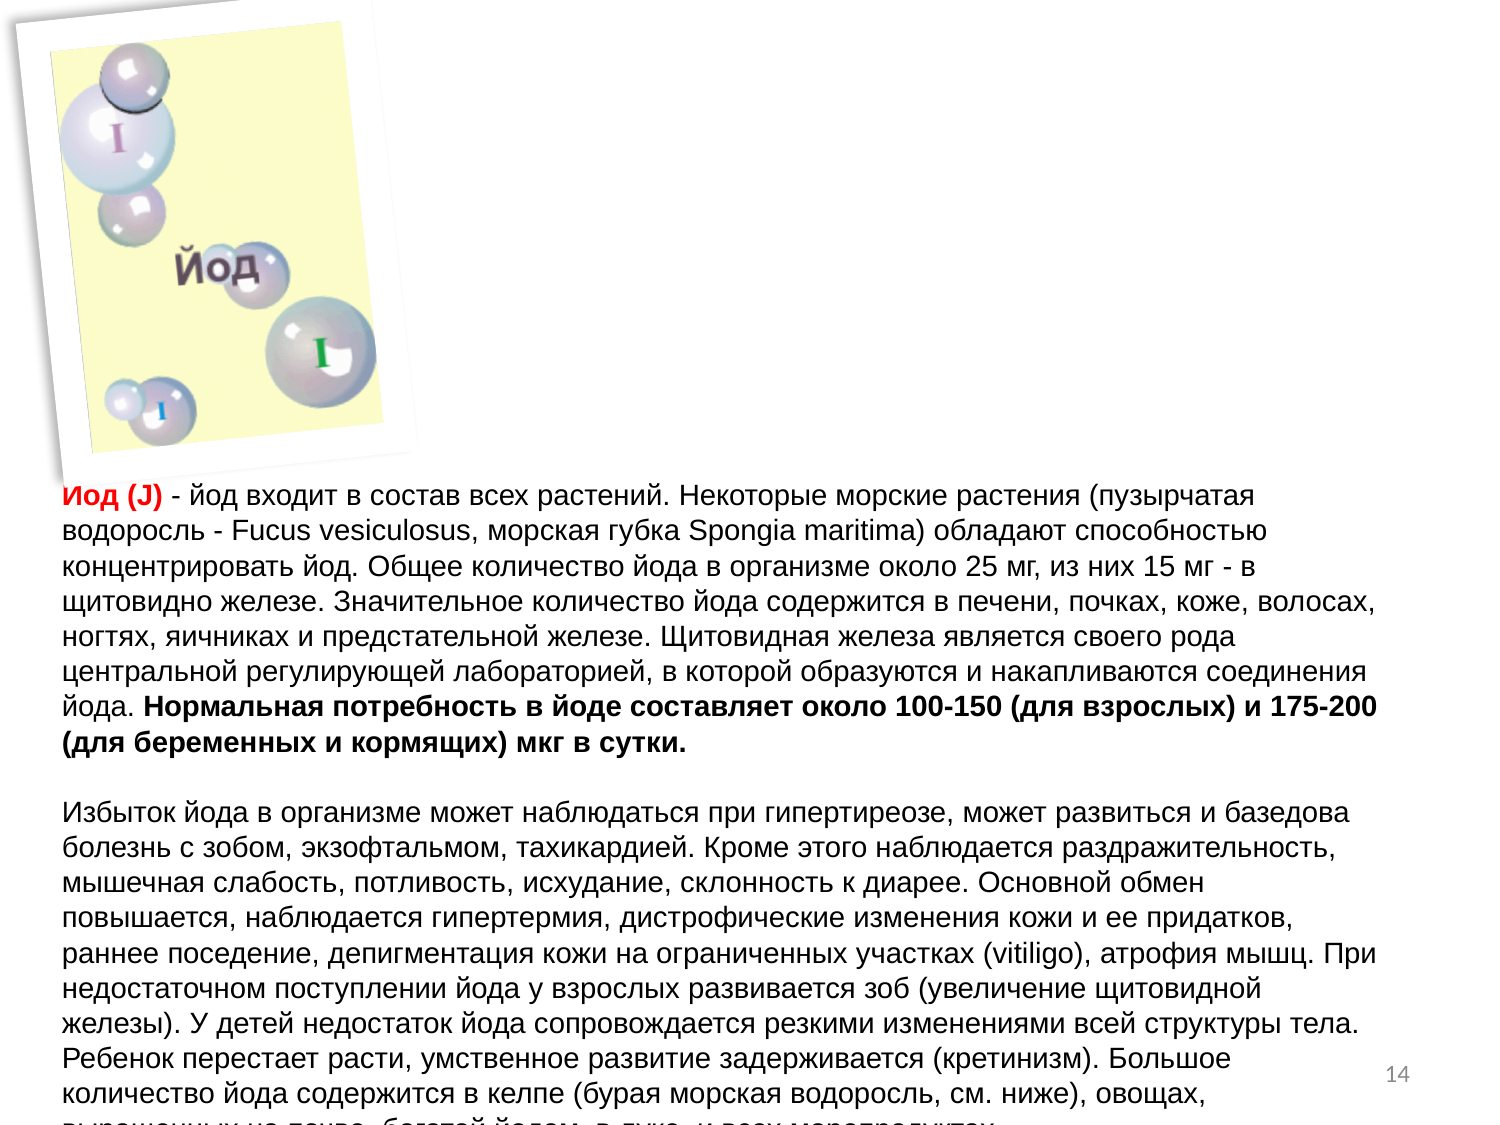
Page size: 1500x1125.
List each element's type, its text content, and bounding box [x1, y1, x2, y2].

picture [51, 22, 383, 453]
list Йод (J) - йод входит в состав всех растений. Некоторые морские растения (пузырчатая водоросль - Fucus vesiculosus, морская губка Spongia maritima) обладают способностью концентрировать йод. Общее количество йода в организме около 25 мг, из них 15 мг - в щитовидно железе. Значительное количество йода содержится в печени, почках, коже, волосах, ногтях, яичниках и предстательной железе. Щитовидная железа является своего рода центральной регулирующей лабораторией, в которой образуются и накапливаются соединения йода. Нормальная потребность в йоде составляет около 100-150 (для взрослых) и 175-200 (для беременных и кормящих) мкг в сутки. Избыток йода в организме может наблюдаться при гипертиреозе, может развиться и базедова болезнь с зобом, экзофтальмом, тахикардией. Кроме этого наблюдается раздражительность, мышечная слабость, потливость, исхудание, склонность к диарее. Основной обмен повышается, наблюдается гипертермия, дистрофические изменения кожи и ее придатков, раннее поседение, депигментация кожи на ограниченных участках (vitiligo), атрофия мышц. При недостаточном поступлении йода у взрослых развивается зоб (увеличение щитовидной железы). У детей недостаток йода сопровождается резкими изменениями всей структуры тела. Ребенок перестает расти, умственное развитие задерживается (кретинизм). Большое количество йода содержится в келпе (бурая морская водоросль, см. ниже), овощах, выращенных на почве, богатой йодом, в луке, и всех морепродуктах. [46, 468, 1398, 1125]
slide_number 14 [1398, 1042, 1425, 1103]
